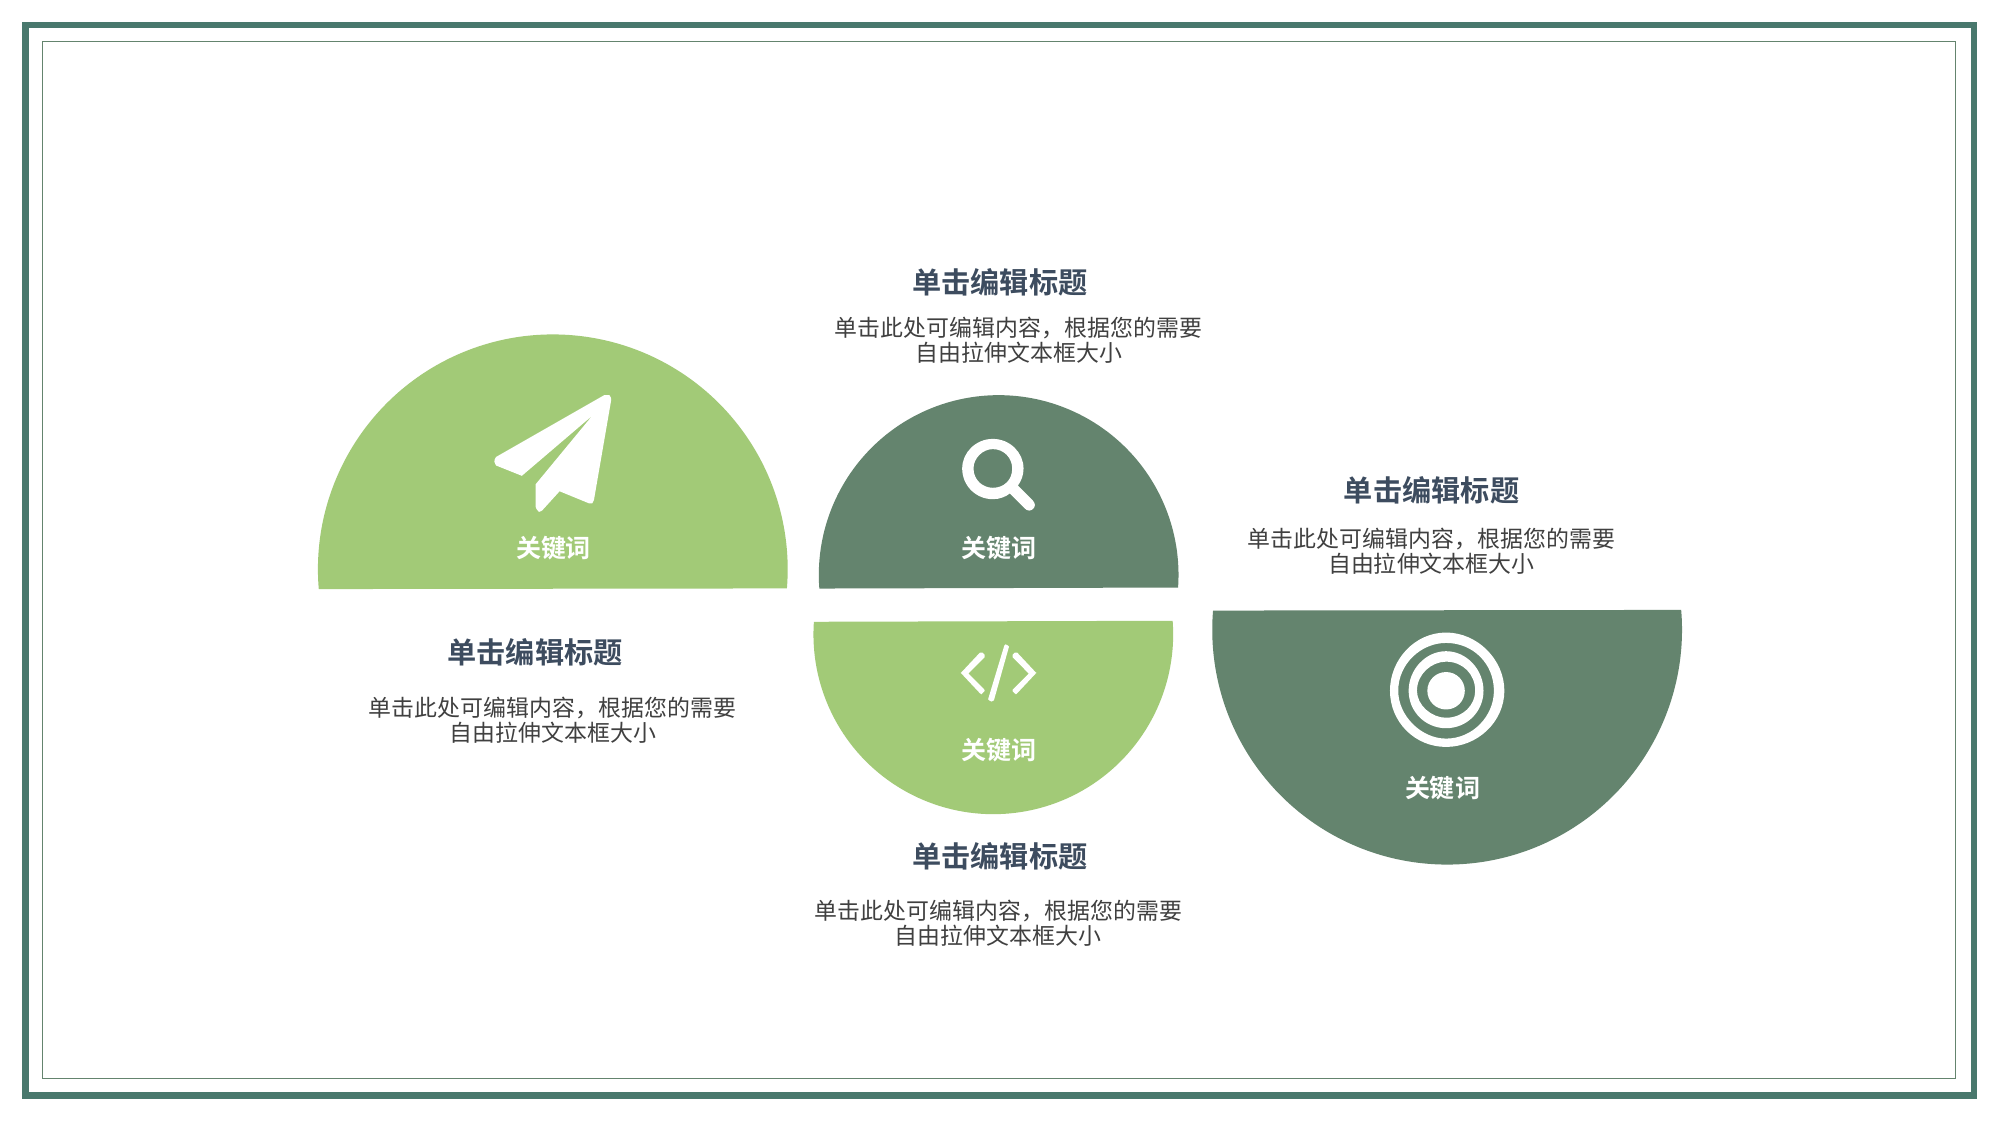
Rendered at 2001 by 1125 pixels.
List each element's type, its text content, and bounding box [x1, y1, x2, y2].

text_box 关键词 [901, 734, 1098, 765]
text_box 单击编辑标题 [368, 634, 703, 670]
text_box 单击此处可编辑内容，根据您的需要自由拉伸文本框大小 [810, 309, 1228, 374]
text_box 单击编辑标题 [1264, 472, 1599, 508]
text_box 单击此处可编辑内容，根据您的需要自由拉伸文本框大小 [344, 689, 761, 754]
text_box 关键词 [455, 532, 652, 563]
text_box [25, 24, 1975, 1097]
text_box 关键词 [1344, 772, 1541, 803]
text_box [1212, 609, 1683, 865]
text_box [1012, 652, 1037, 695]
text_box 关键词 [900, 532, 1097, 563]
text_box 单击此处可编辑内容，根据您的需要自由拉伸文本框大小 [790, 892, 1207, 957]
text_box [813, 620, 1174, 815]
text_box 单击编辑标题 [833, 838, 1167, 874]
text_box [988, 644, 1010, 702]
text_box 单击编辑标题 [833, 264, 1167, 300]
text_box [42, 41, 1956, 1080]
text_box 单击此处可编辑内容，根据您的需要自由拉伸文本框大小 [1223, 520, 1640, 585]
text_box [818, 395, 1179, 589]
text_box [962, 438, 1035, 511]
text_box [960, 652, 985, 695]
text_box [494, 395, 612, 512]
text_box [1389, 632, 1505, 747]
